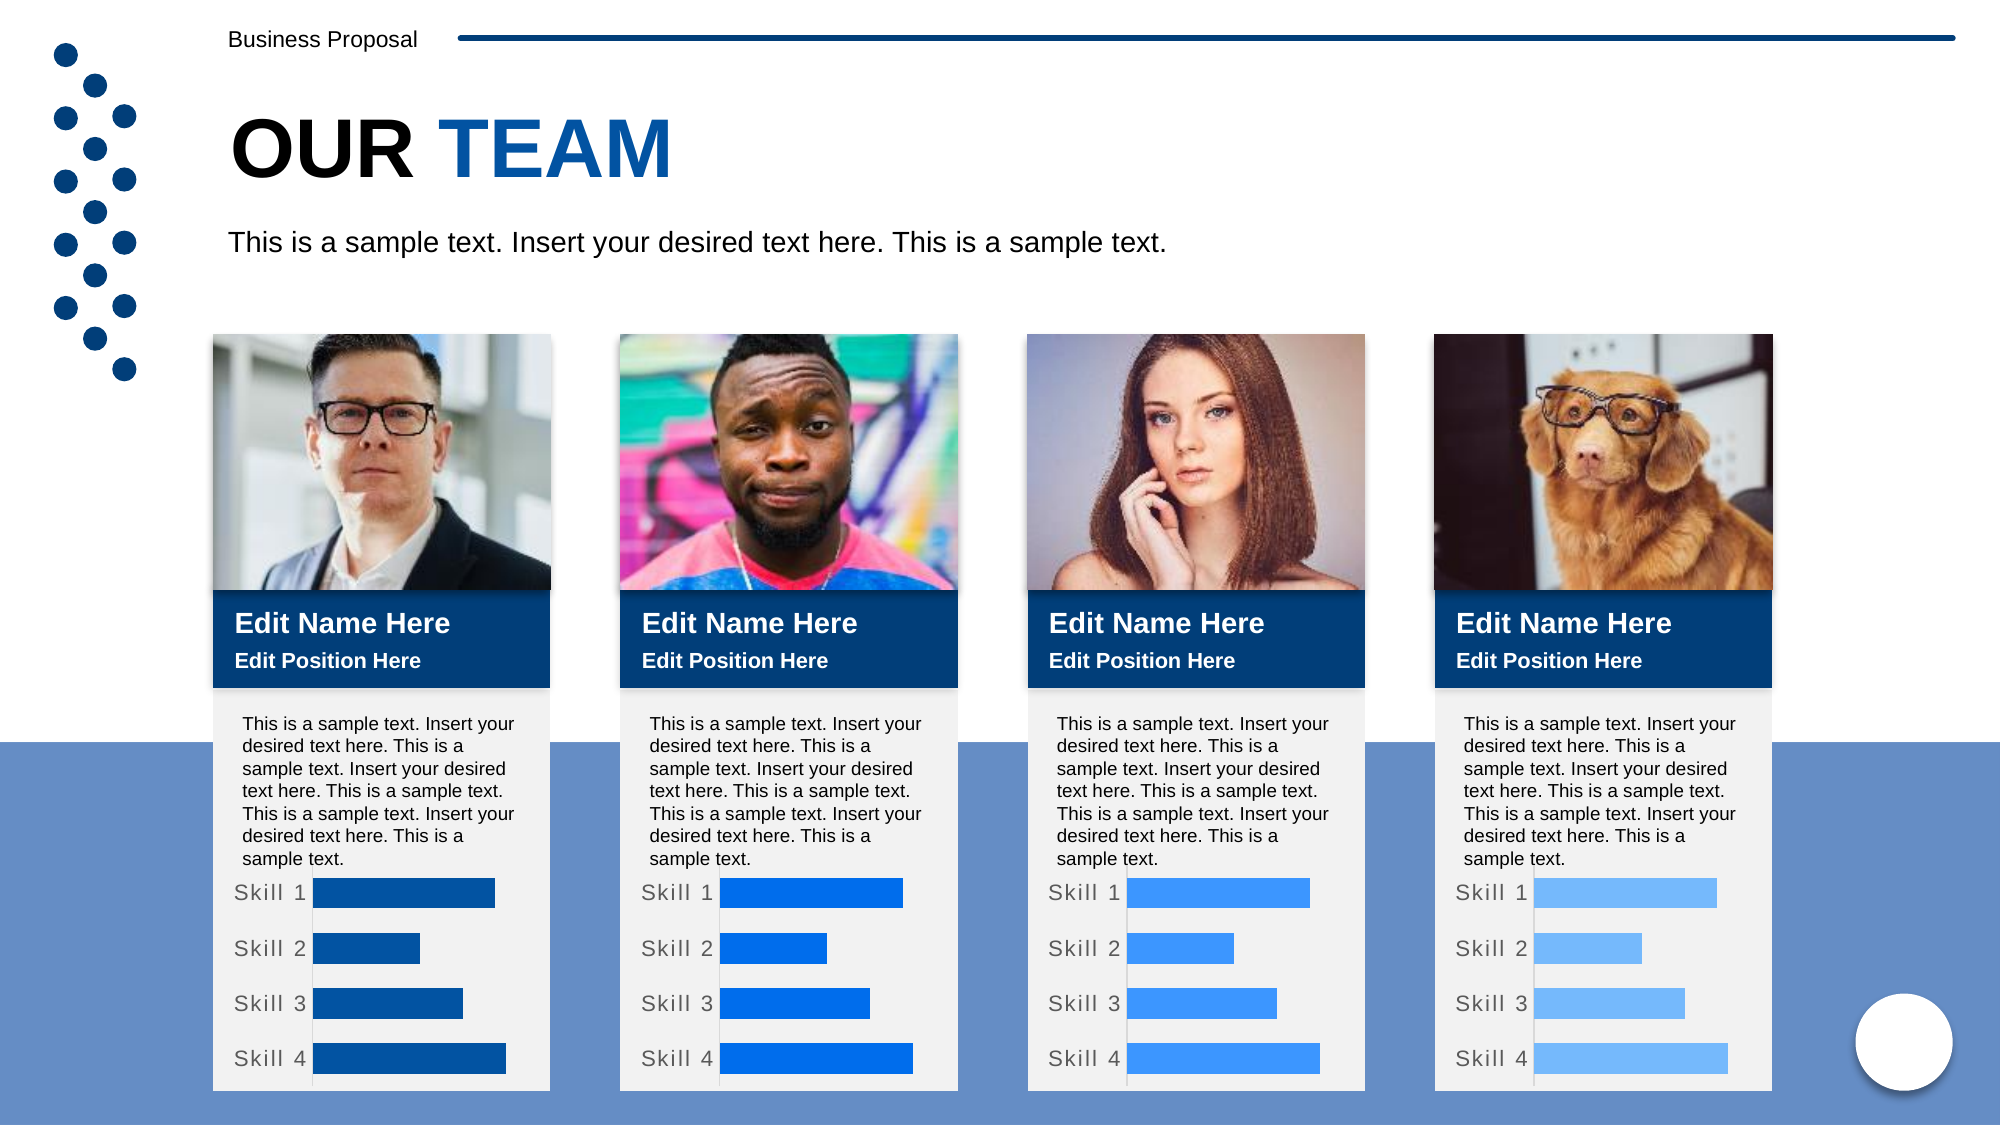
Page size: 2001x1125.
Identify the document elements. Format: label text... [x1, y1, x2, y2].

chart [1041, 860, 1349, 1091]
text_box [1027, 598, 1365, 689]
text_box Edit Position Here [219, 639, 550, 681]
text_box [1434, 599, 1772, 689]
text_box Edit Position Here [1034, 639, 1364, 681]
text_box Business Proposal [213, 16, 461, 60]
text_box Edit Name Here [1441, 600, 1771, 639]
text_box [213, 692, 551, 1091]
picture [1434, 334, 1773, 590]
chart [1449, 860, 1756, 1091]
text_box [1434, 693, 1772, 1091]
text_box This is a sample text. Insert your desired text here. This is a sample text. Insert your desired text here. This is a sample text. This is a sample text. Insert your desired text here. This is a sample text. [1042, 704, 1348, 860]
text_box This is a sample text. Insert your desired text here. This is a sample text. [213, 216, 1953, 266]
text_box Edit Name Here [219, 599, 550, 639]
text_box OUR TEAM [216, 87, 690, 202]
text_box [1027, 692, 1365, 1091]
text_box [213, 598, 551, 689]
picture [1027, 334, 1365, 590]
picture [620, 334, 958, 590]
text_box Edit Position Here [1441, 639, 1771, 681]
picture [213, 334, 552, 590]
text_box This is a sample text. Insert your desired text here. This is a sample text. Insert your desired text here. This is a sample text. This is a sample text. Insert your desired text here. This is a sample text. [227, 704, 534, 860]
chart [634, 860, 941, 1091]
text_box Edit Name Here [627, 600, 957, 639]
text_box This is a sample text. Insert your desired text here. This is a sample text. Insert your desired text here. This is a sample text. This is a sample text. Insert your desired text here. This is a sample text. [634, 704, 941, 860]
chart [227, 860, 534, 1091]
text_box This is a sample text. Insert your desired text here. This is a sample text. Insert your desired text here. This is a sample text. This is a sample text. Insert your desired text here. This is a sample text. [1449, 704, 1756, 860]
text_box Edit Name Here [1034, 599, 1364, 639]
text_box [620, 693, 958, 1091]
text_box Edit Position Here [627, 639, 957, 681]
picture [0, 742, 2000, 1125]
text_box [620, 599, 958, 689]
